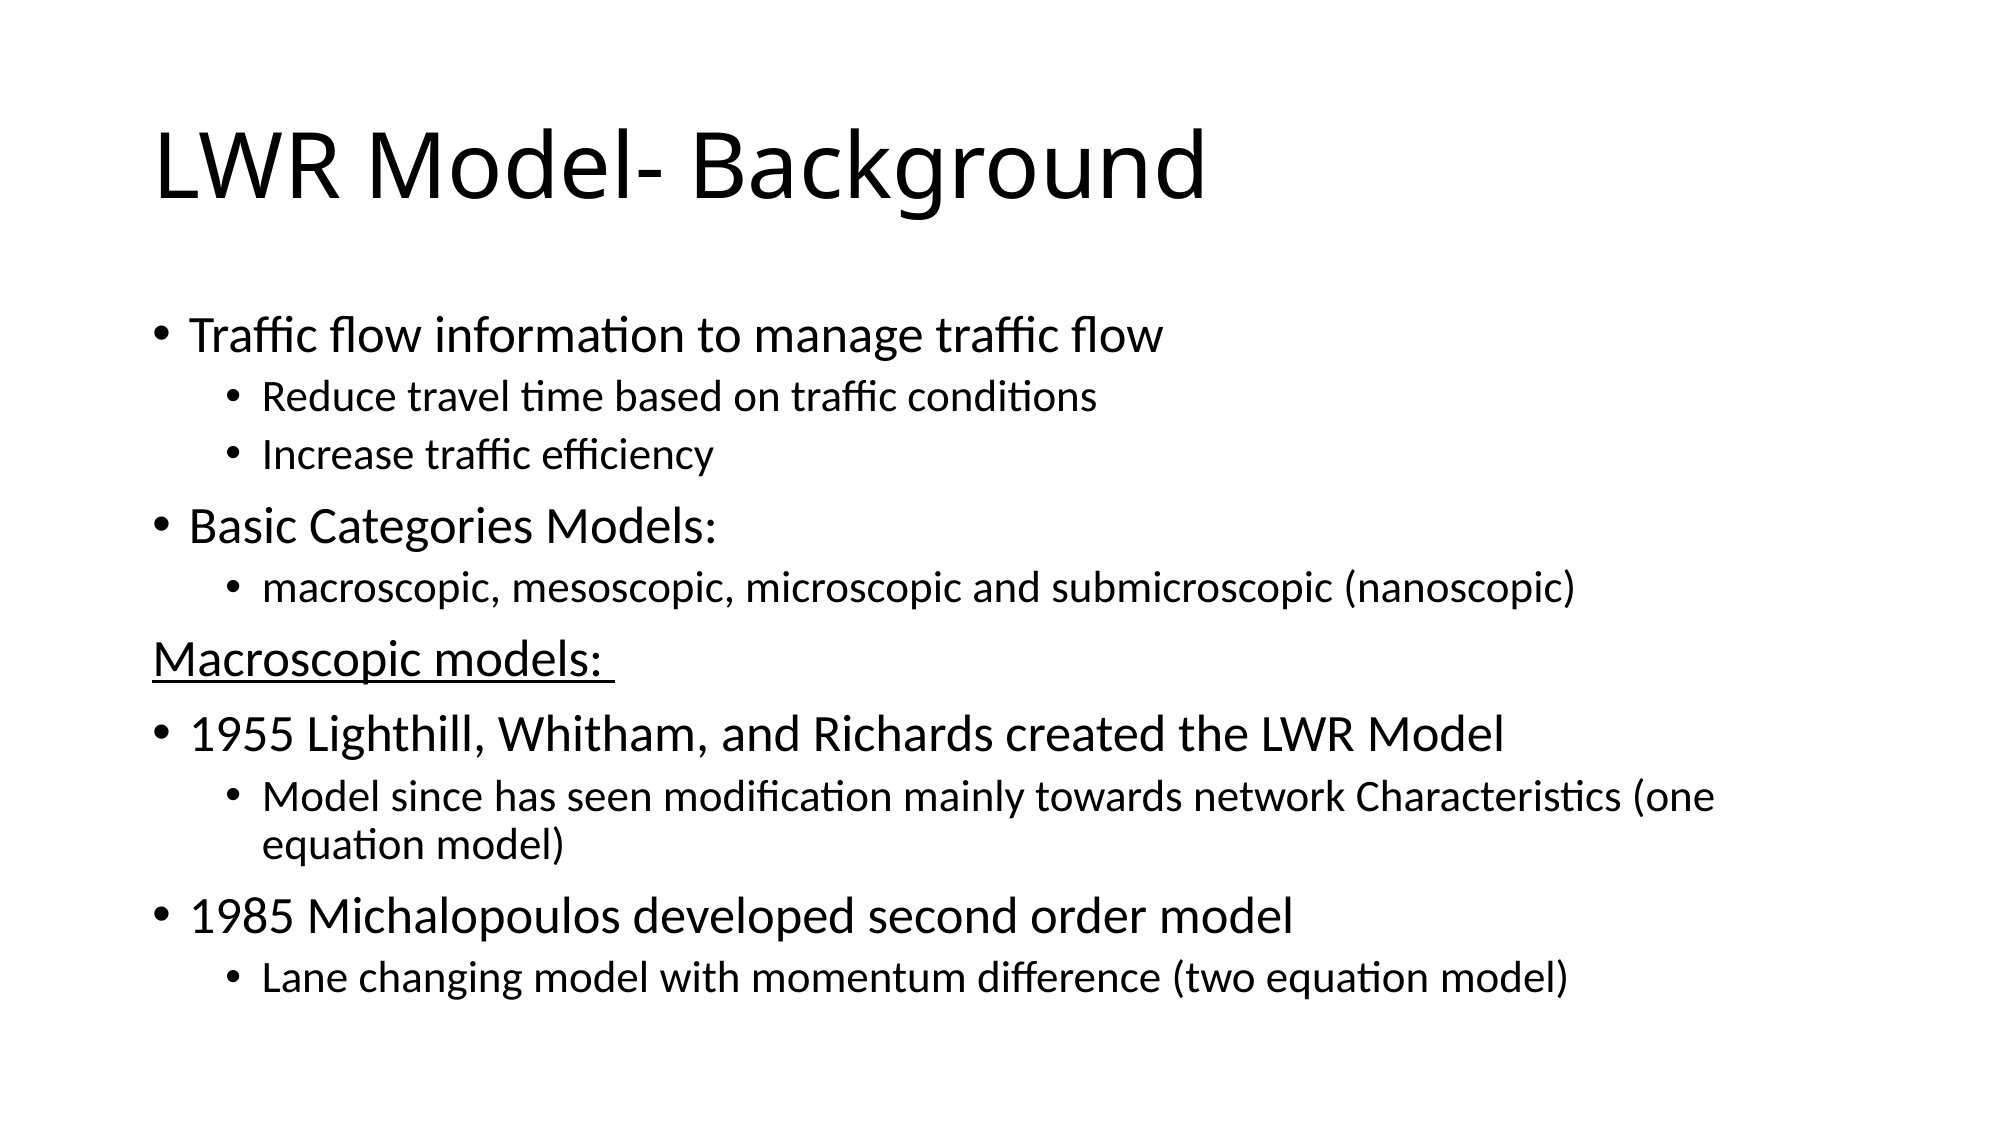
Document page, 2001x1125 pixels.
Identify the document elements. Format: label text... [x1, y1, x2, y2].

title LWR Model- Background [137, 59, 1863, 278]
list Traffic flow information to manage traffic flow Reduce travel time based on traffic conditions Increase traffic efficiency Basic Categories Models: macroscopic, mesoscopic, microscopic and submicroscopic (nanoscopic) Macroscopic models: 1955 Lighthill, Whitham, and Richards created the LWR Model Model since has seen modification mainly towards network Characteristics (one equation model) 1985 Michalopoulos developed second order model Lane changing model with momentum difference (two equation model) [137, 299, 1863, 1014]
